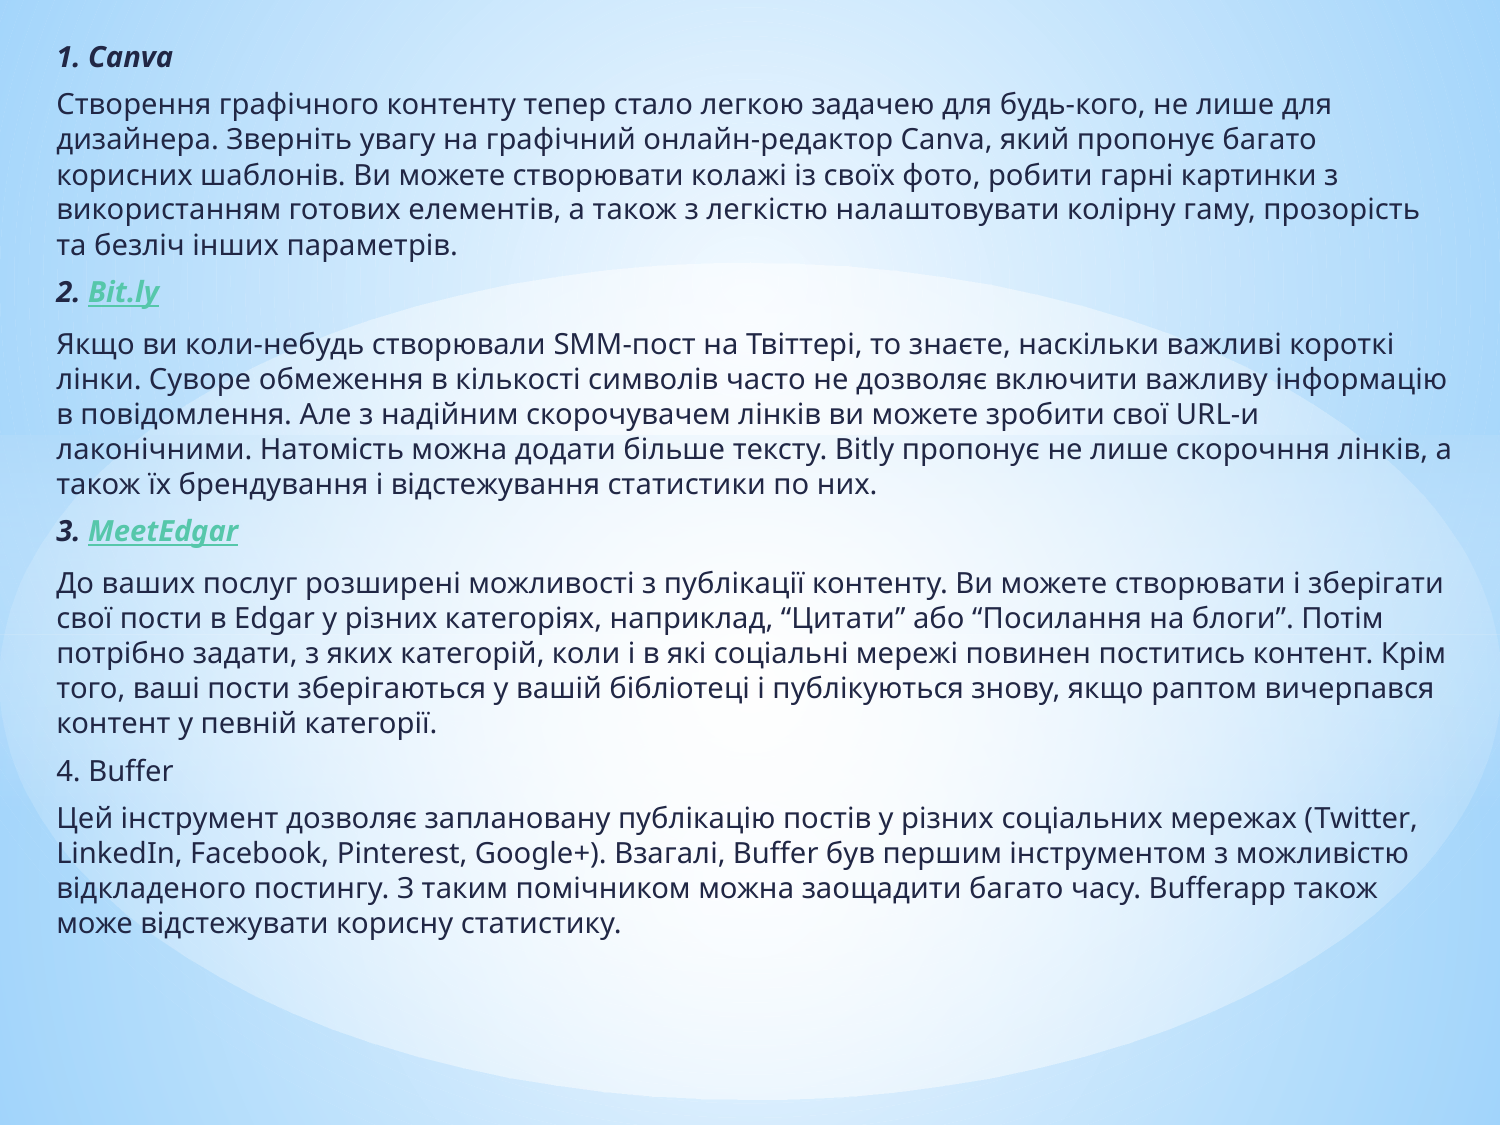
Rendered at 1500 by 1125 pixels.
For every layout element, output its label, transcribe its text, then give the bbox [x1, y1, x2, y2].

subtitle 1. Canva Створення графічного контенту тепер стало легкою задачею для будь-кого, не лише для дизайнера. Зверніть увагу на графічний онлайн-редактор Canva, який пропонує багато корисних шаблонів. Ви можете створювати колажі із своїх фото, робити гарні картинки з використанням готових елементів, а також з легкістю налаштовувати колірну гаму, прозорість та безліч інших параметрів. 2. Bit.ly Якщо ви коли-небудь створювали SMM-пост на Твіттері, то знаєте, наскільки важливі короткі лінки. Суворе обмеження в кількості символів часто не дозволяє включити важливу інформацію в повідомлення. Але з надійним скорочувачем лінків ви можете зробити свої URL-и лаконічними. Натомість можна додати більше тексту. Bitly пропонує не лише скорочння лінків, а також їх брендування і відстежування статистики по них. 3. MeetEdgar До ваших послуг розширені можливості з публікації контенту. Ви можете створювати і зберігати свої пости в Edgar у різних категоріях, наприклад, “Цитати” або “Посилання на блоги”. Потім потрібно задати, з яких категорій, коли і в які соціальні мережі повинен поститись контент. Крім того, ваші пости зберігаються у вашій бібліотеці і публікуються знову, якщо раптом вичерпався контент у певній категорії. 4. Buffer Цей інструмент дозволяє заплановану публікацію постів у різних соціальних мережах (Twitter, LinkedIn, Facebook, Pinterest, Google+). Взагалі, Buffer був першим інструментом з можливістю відкладеного постингу. З таким помічником можна заощадити багато часу. Bufferapp також може відстежувати корисну статистику. [41, 30, 1471, 1094]
